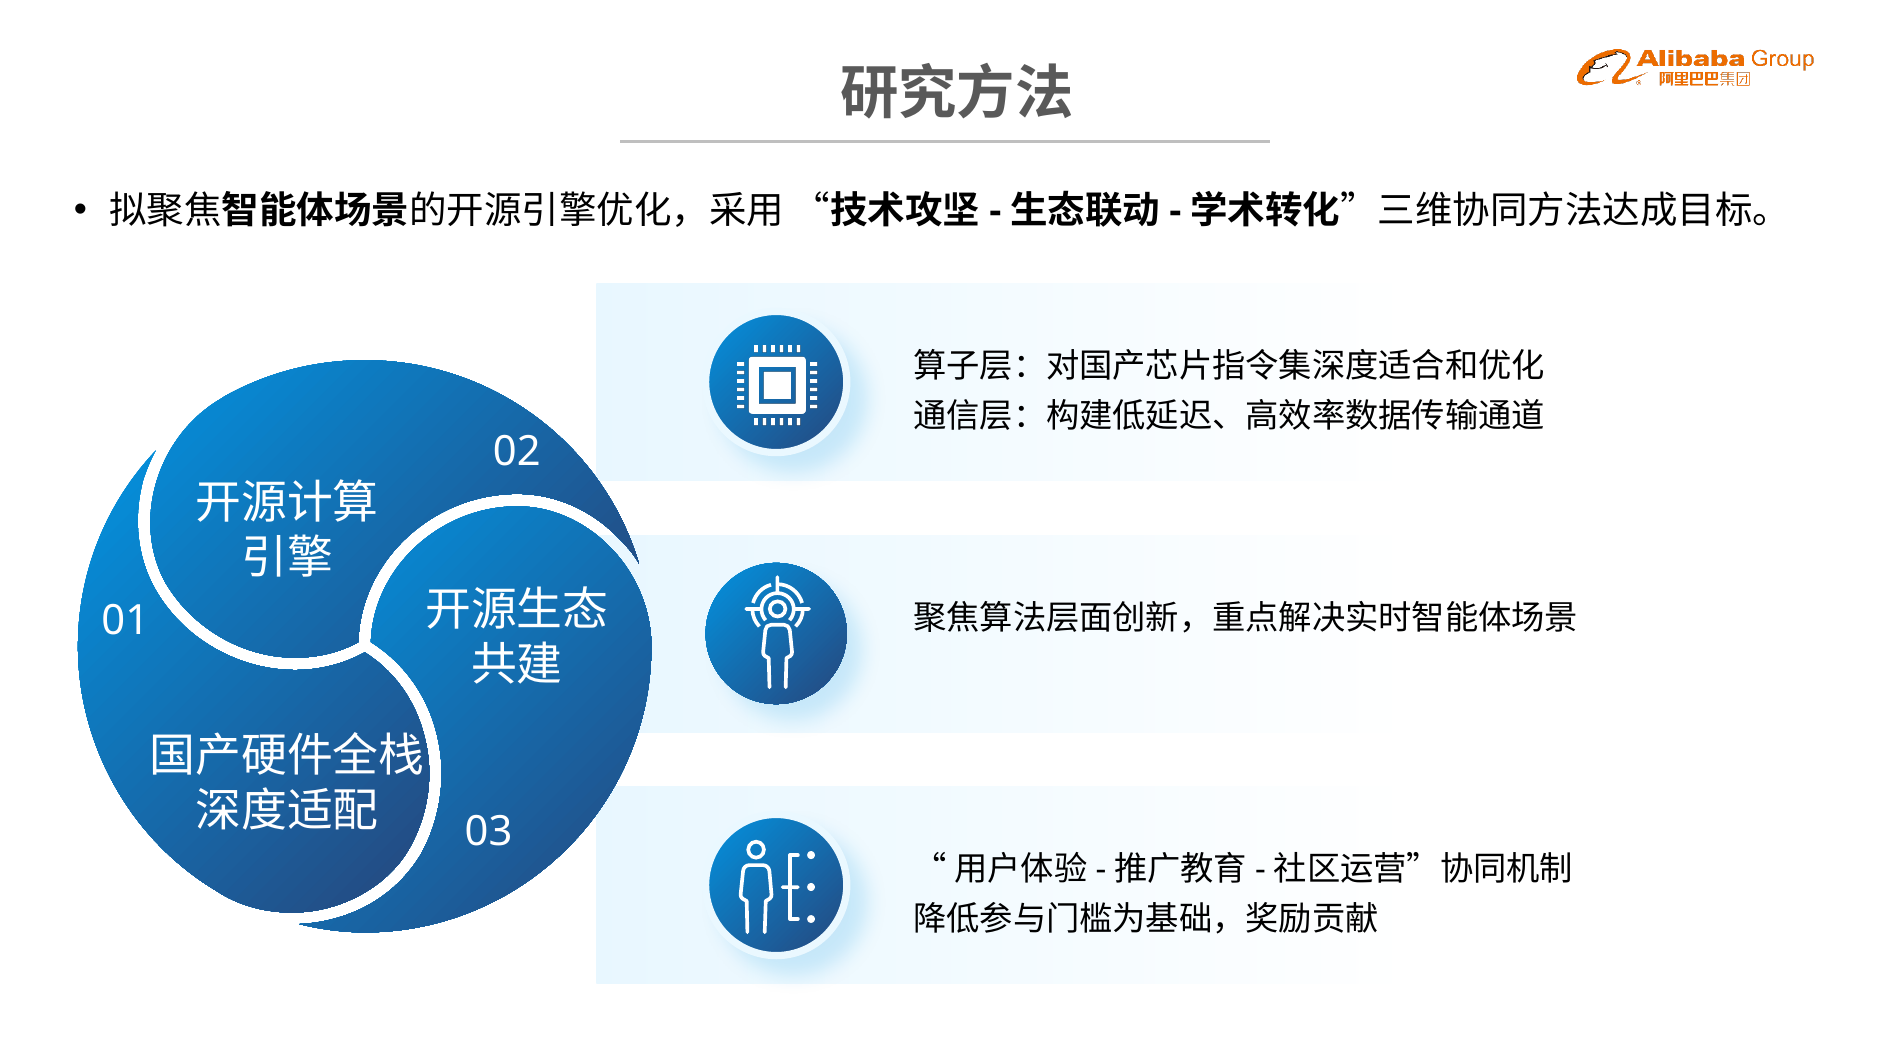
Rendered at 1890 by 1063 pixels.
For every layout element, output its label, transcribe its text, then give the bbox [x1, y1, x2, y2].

text_box [768, 534, 1827, 733]
text_box [723, 813, 848, 957]
text_box [768, 561, 848, 706]
text_box “用户体验-推广教育-社区运营”协同机制 降低参与门槛为基础，奖励贡献 [898, 830, 1775, 945]
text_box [740, 841, 814, 933]
text_box [595, 786, 1827, 985]
text_box 算子层：对国产芯片指令集深度适合和优化 通信层：构建低延迟、高效率数据传输通道 [898, 327, 1775, 442]
text_box 聚焦算法层面创新，重点解决实时智能体场景 [898, 578, 1775, 644]
title 研究方法 [58, 35, 1855, 154]
text_box [595, 282, 1827, 482]
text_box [746, 577, 810, 688]
list 拟聚焦智能体场景的开源引擎优化，采用 “技术攻坚-生态联动-学术转化”三维协同方法达成目标。 [58, 165, 1855, 958]
text_box [708, 310, 856, 462]
picture [726, 334, 828, 436]
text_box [36, 360, 768, 933]
